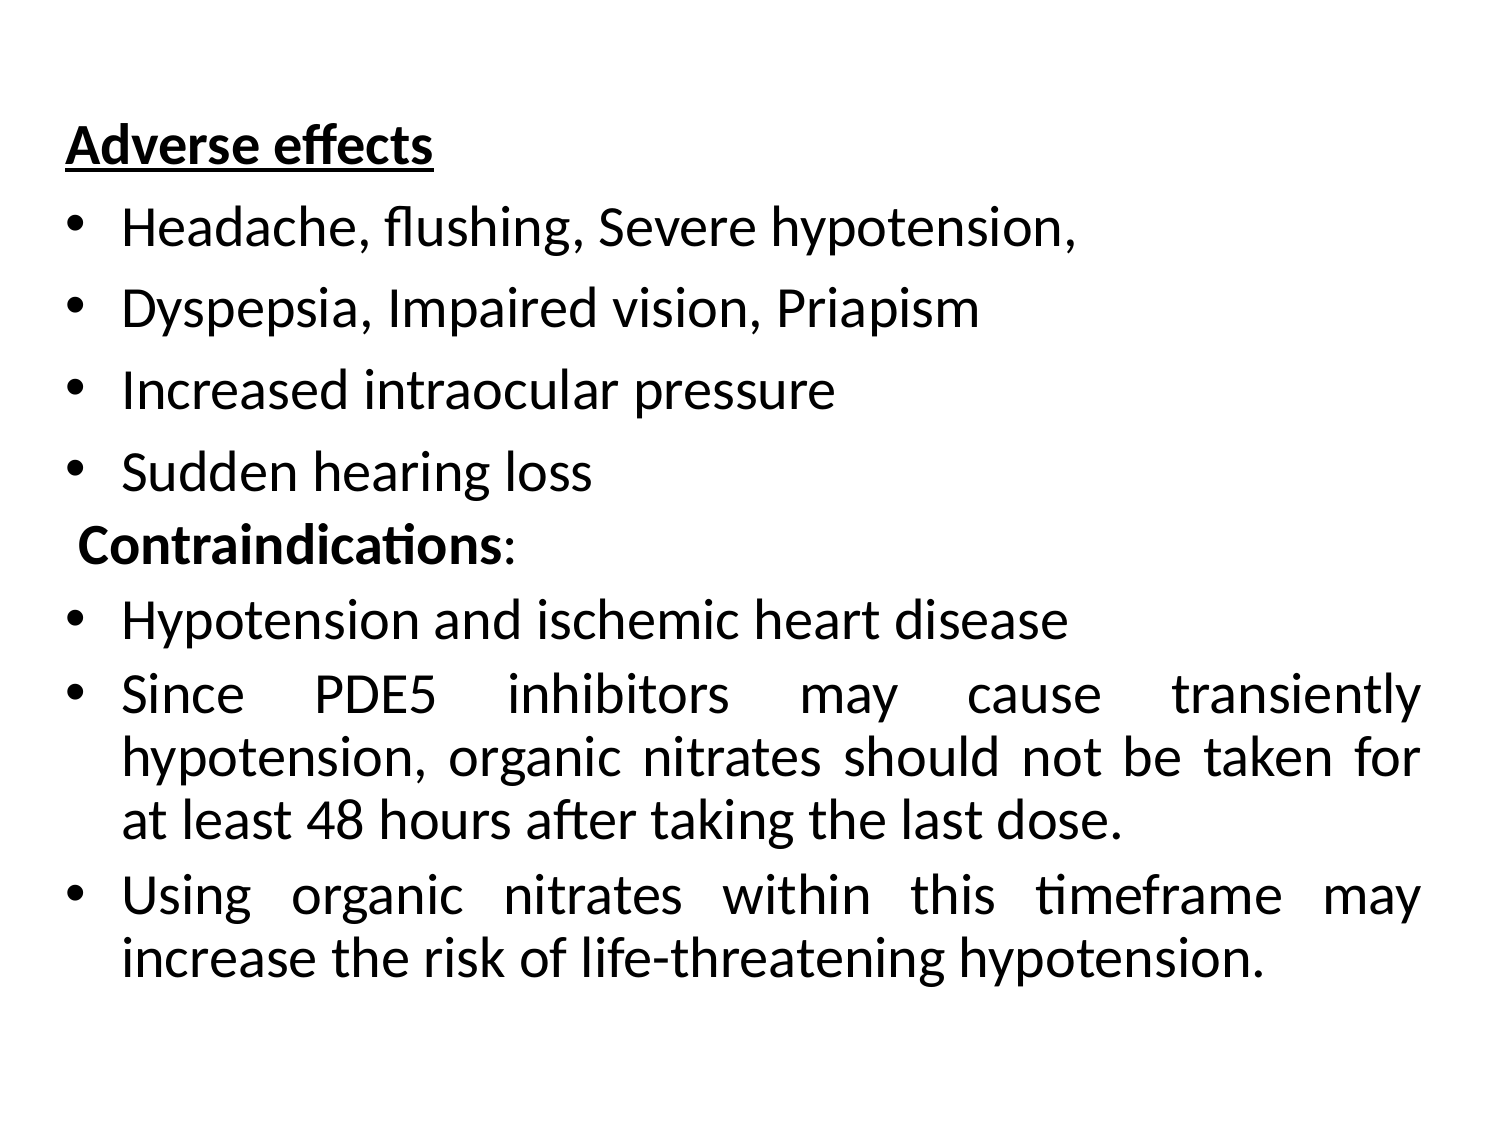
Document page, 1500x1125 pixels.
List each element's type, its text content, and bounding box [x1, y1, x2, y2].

list Adverse effects Headache, flushing, Severe hypotension, Dyspepsia, Impaired vision, Priapism Increased intraocular pressure Sudden hearing loss Contraindications: Hypotension and ischemic heart disease Since PDE5 inhibitors may cause transiently hypotension, organic nitrates should not be taken for at least 48 hours after taking the last dose. Using organic nitrates within this timeframe may increase the risk of life-threatening hypotension. [50, 112, 1438, 1063]
